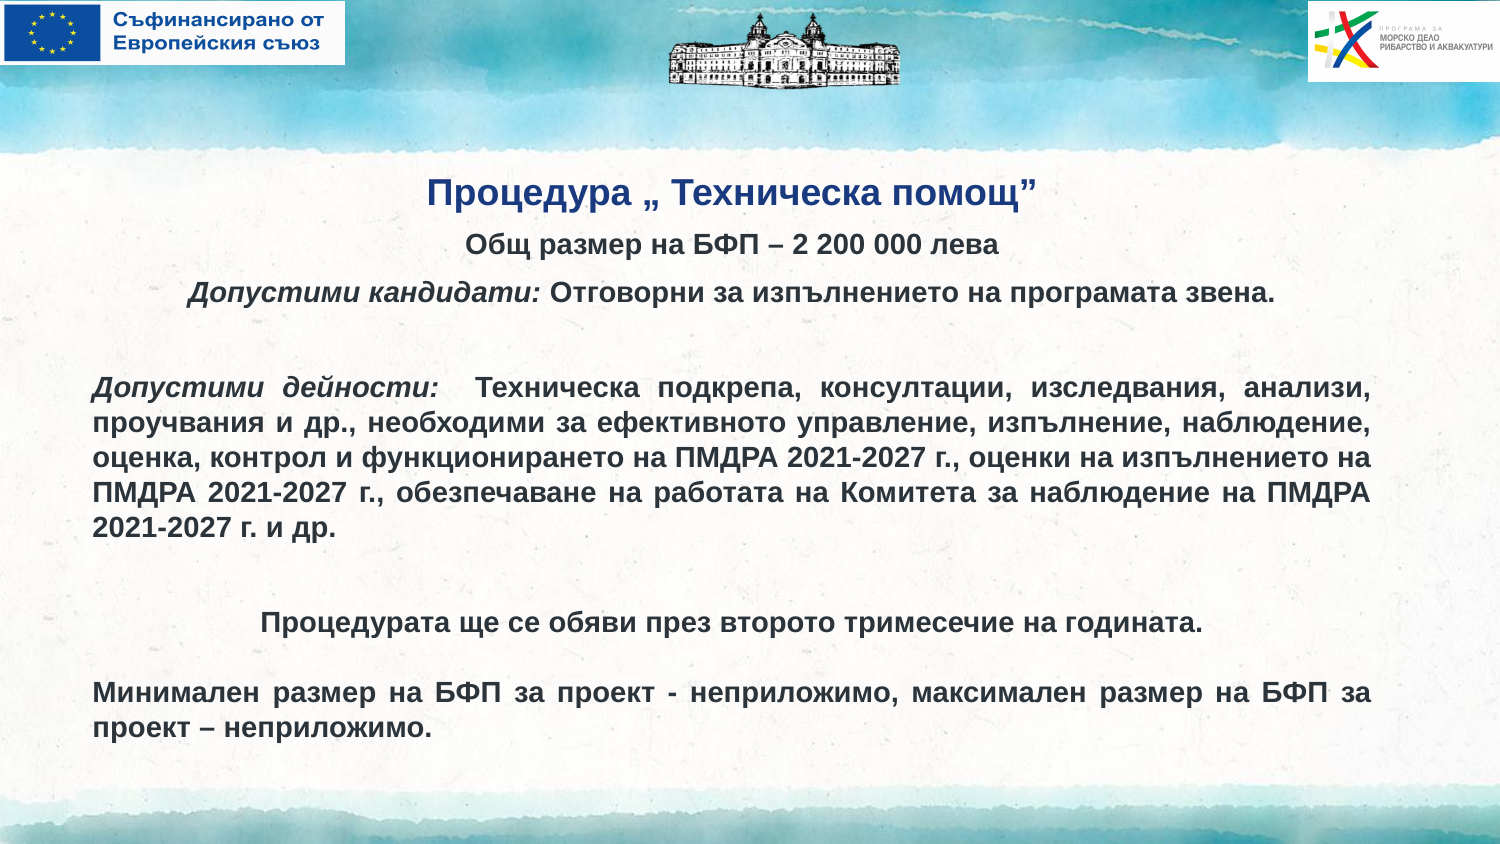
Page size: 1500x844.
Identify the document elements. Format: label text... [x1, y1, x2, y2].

list Процедура „ Техническа помощ” Общ размер на БФП – 2 200 000 лева Допустими кандидати: Отговорни за изпълнението на програмата звена. Допустими дейности: Техническа подкрепа, консултации, изследвания, анализи, проучвания и др., необходими за ефективното управление, изпълнение, наблюдение, оценка, контрол и функционирането на ПМДРА 2021-2027 г., оценки на изпълнението на ПМДРА 2021-2027 г., обезпечаване на работата на Комитета за наблюдение на ПМДРА 2021-2027 г. и др. Процедурата ще се обяви през второто тримесечие на годината. Минимален размер на БФП за проект - неприложимо, максимален размер на БФП за проект – неприложимо. [64, 153, 1388, 785]
picture [0, 0, 1500, 844]
